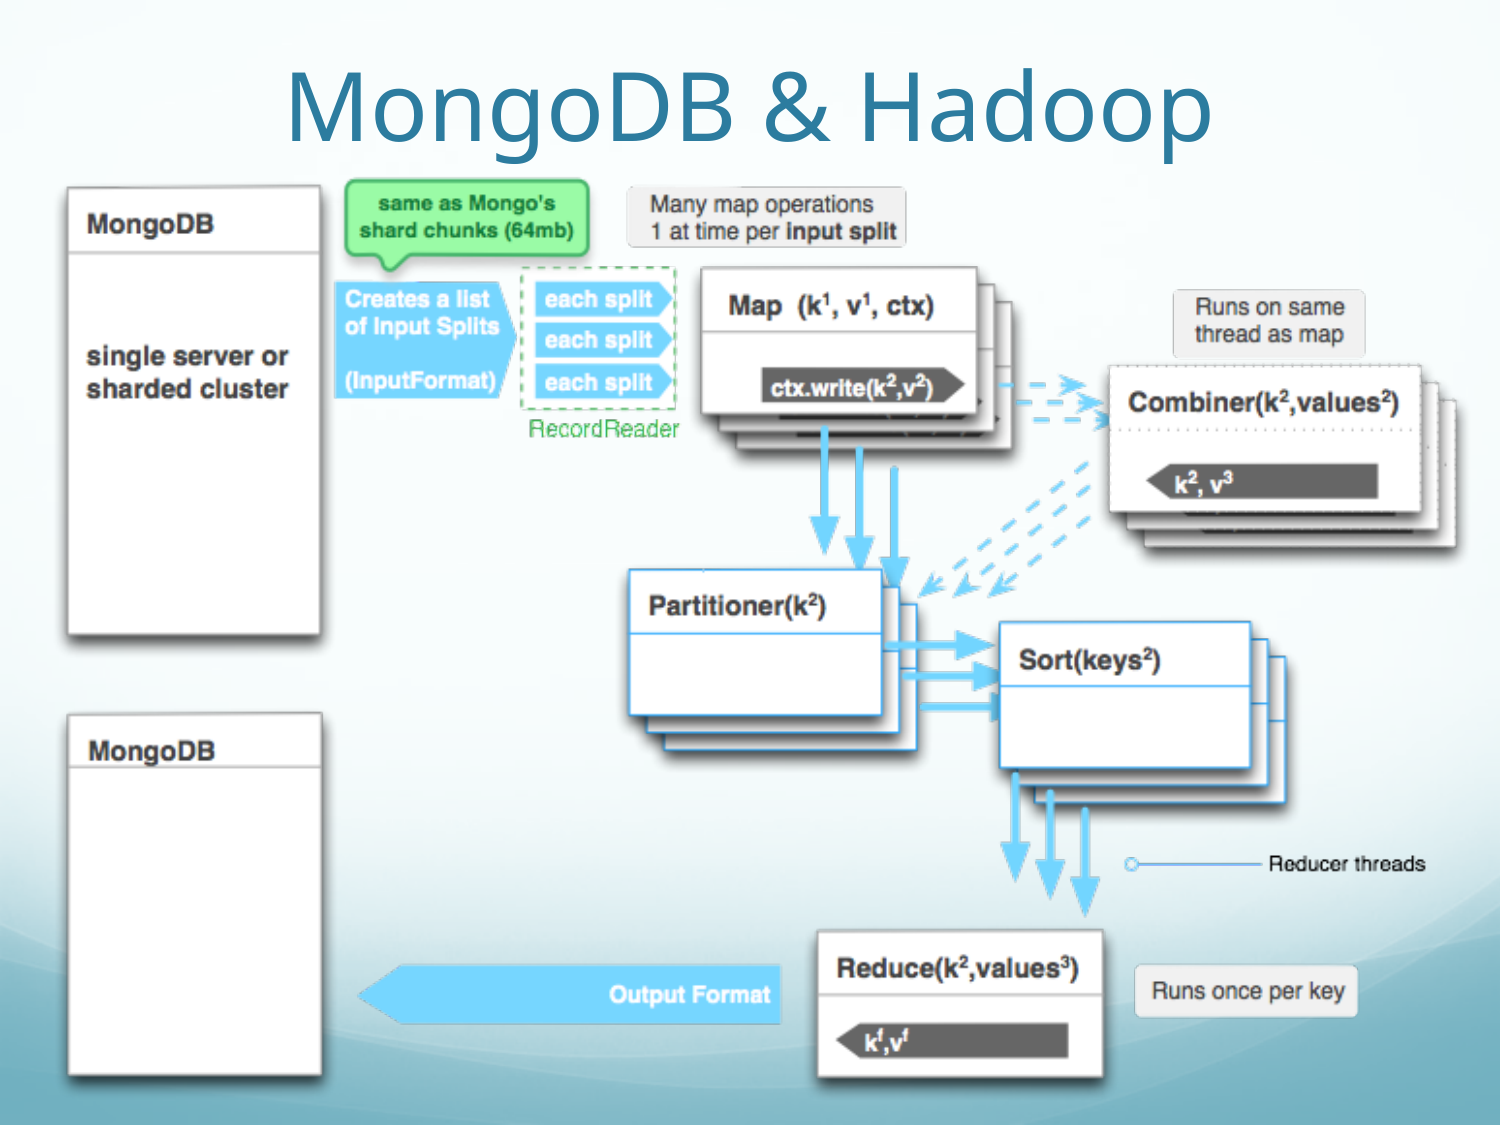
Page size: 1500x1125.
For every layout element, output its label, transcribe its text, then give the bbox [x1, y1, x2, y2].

picture [46, 172, 1478, 1107]
title MongoDB & Hadoop [146, 0, 1354, 168]
